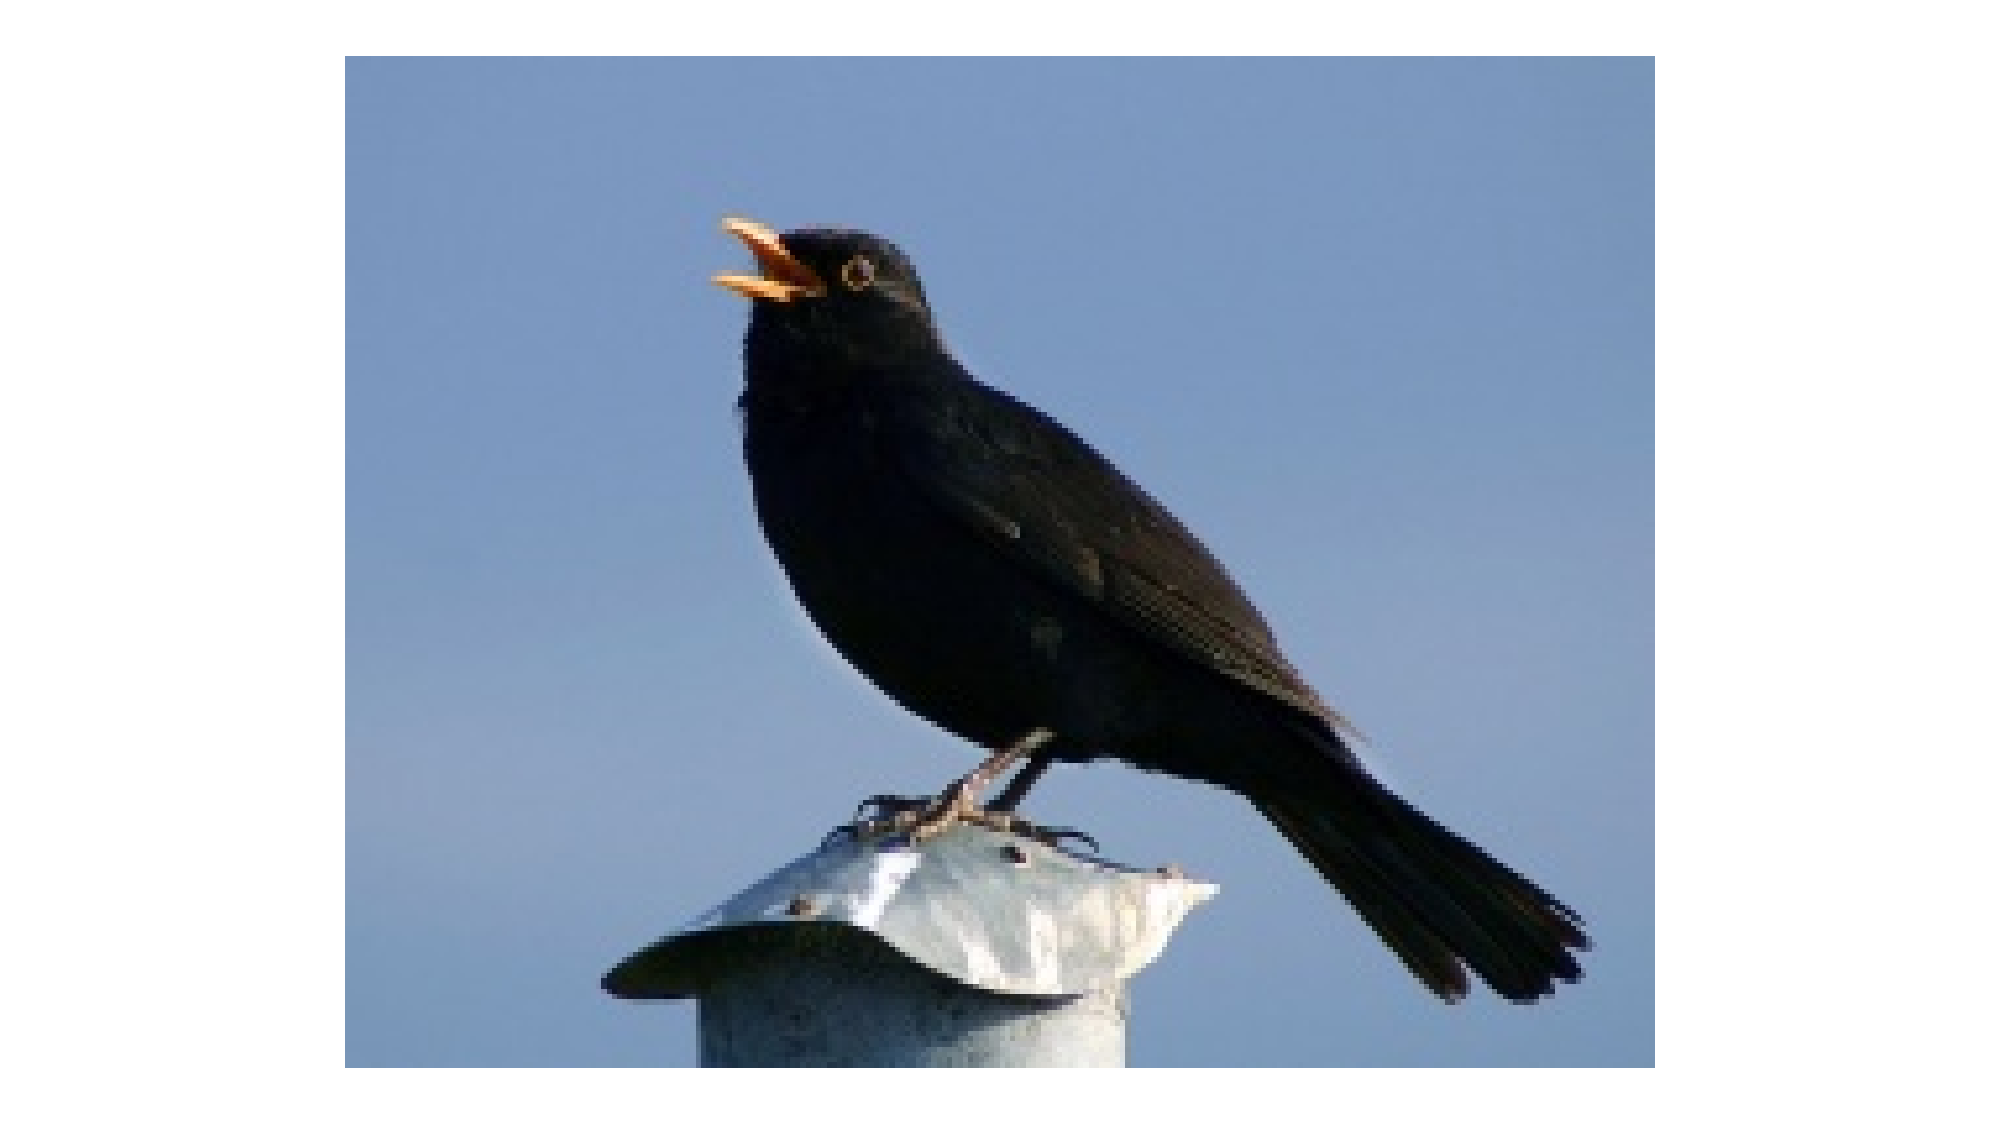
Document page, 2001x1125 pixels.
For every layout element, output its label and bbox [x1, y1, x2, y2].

picture [344, 56, 1655, 1068]
